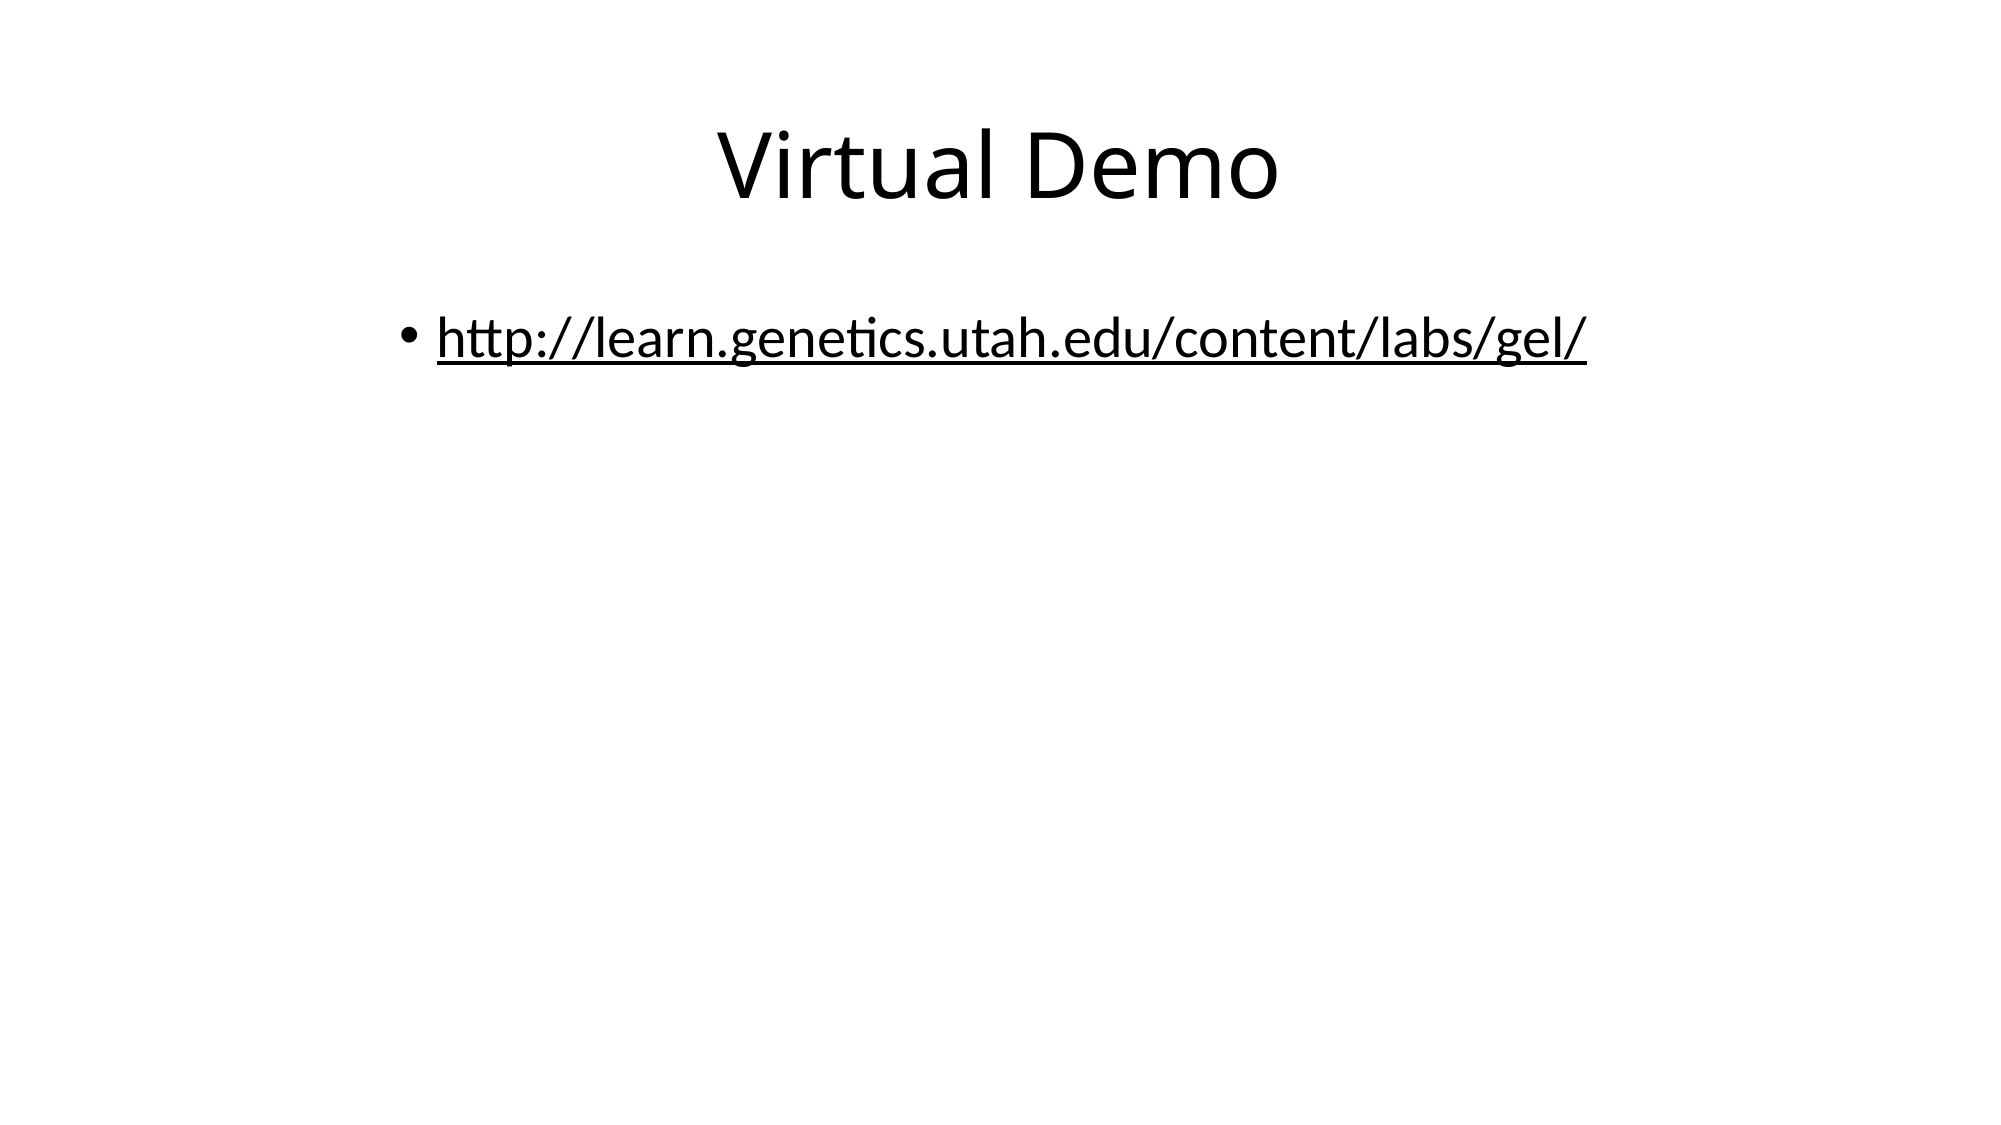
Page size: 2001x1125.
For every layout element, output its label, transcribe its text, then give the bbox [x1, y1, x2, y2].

list http://learn.genetics.utah.edu/content/labs/gel/ [137, 299, 1863, 1014]
title Virtual Demo [137, 59, 1863, 278]
